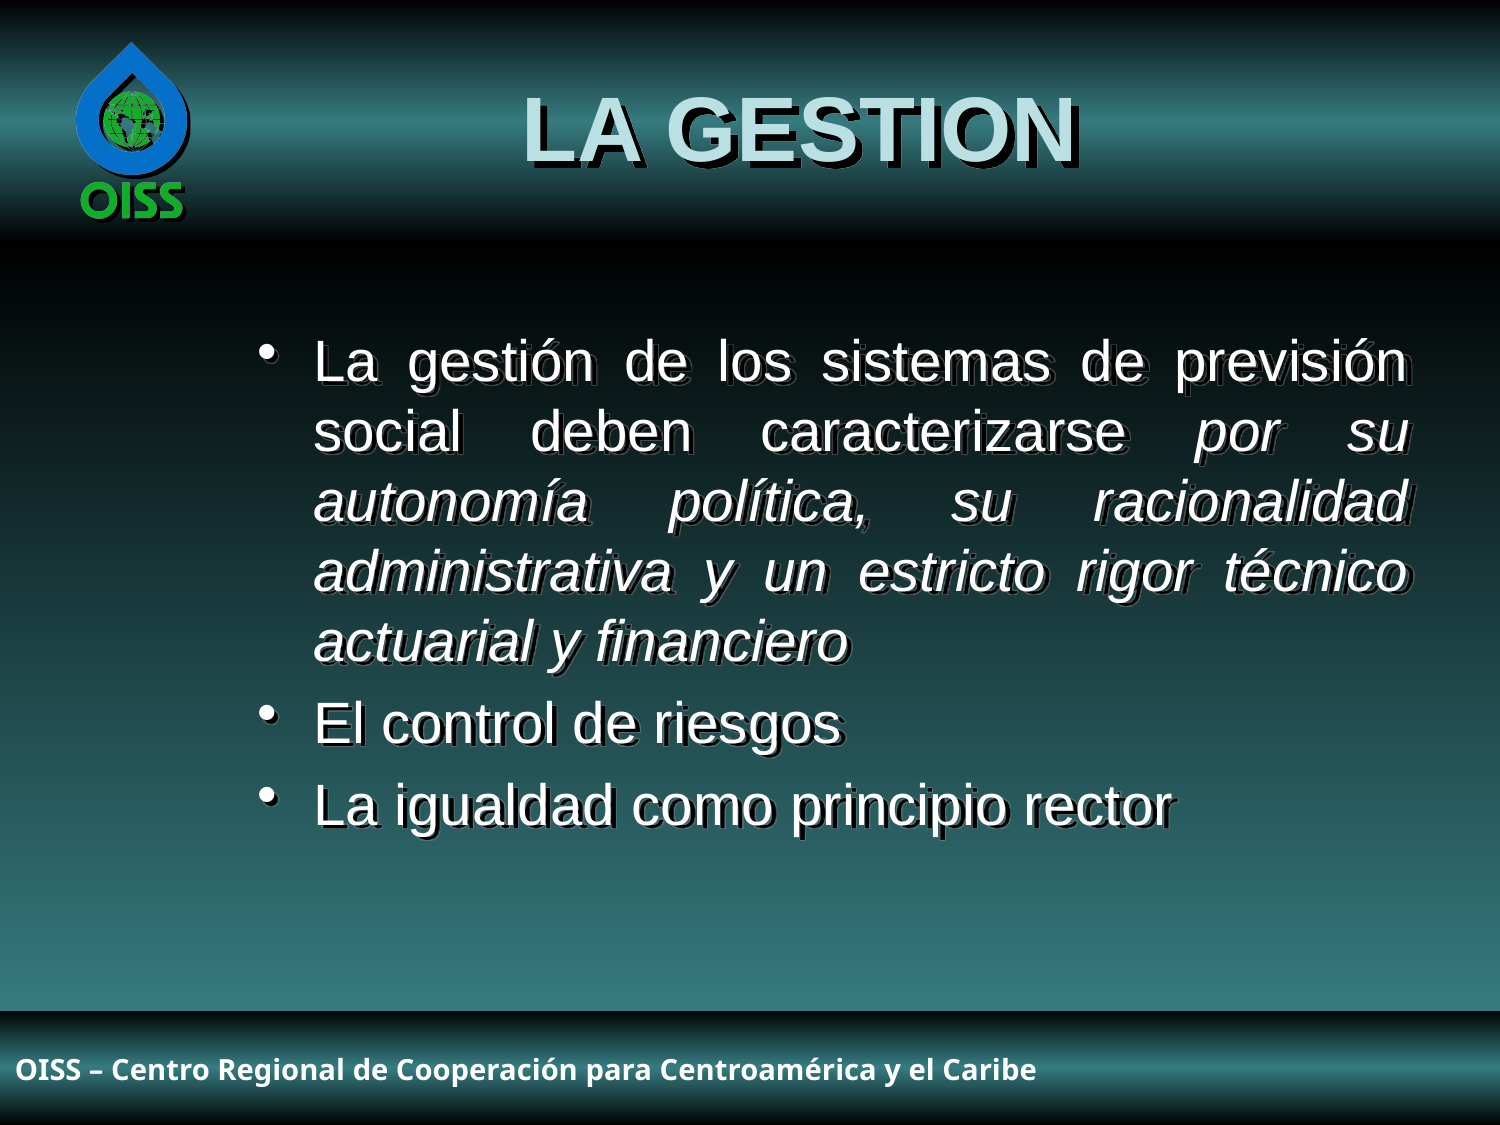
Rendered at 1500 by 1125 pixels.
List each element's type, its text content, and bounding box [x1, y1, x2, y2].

list La gestión de los sistemas de previsión social deben caracterizarse por su autonomía política, su racionalidad administrativa y un estricto rigor técnico actuarial y financiero El control de riesgos La igualdad como principio rector [241, 231, 1426, 929]
picture [76, 42, 187, 221]
title LA GESTION [218, 30, 1426, 219]
